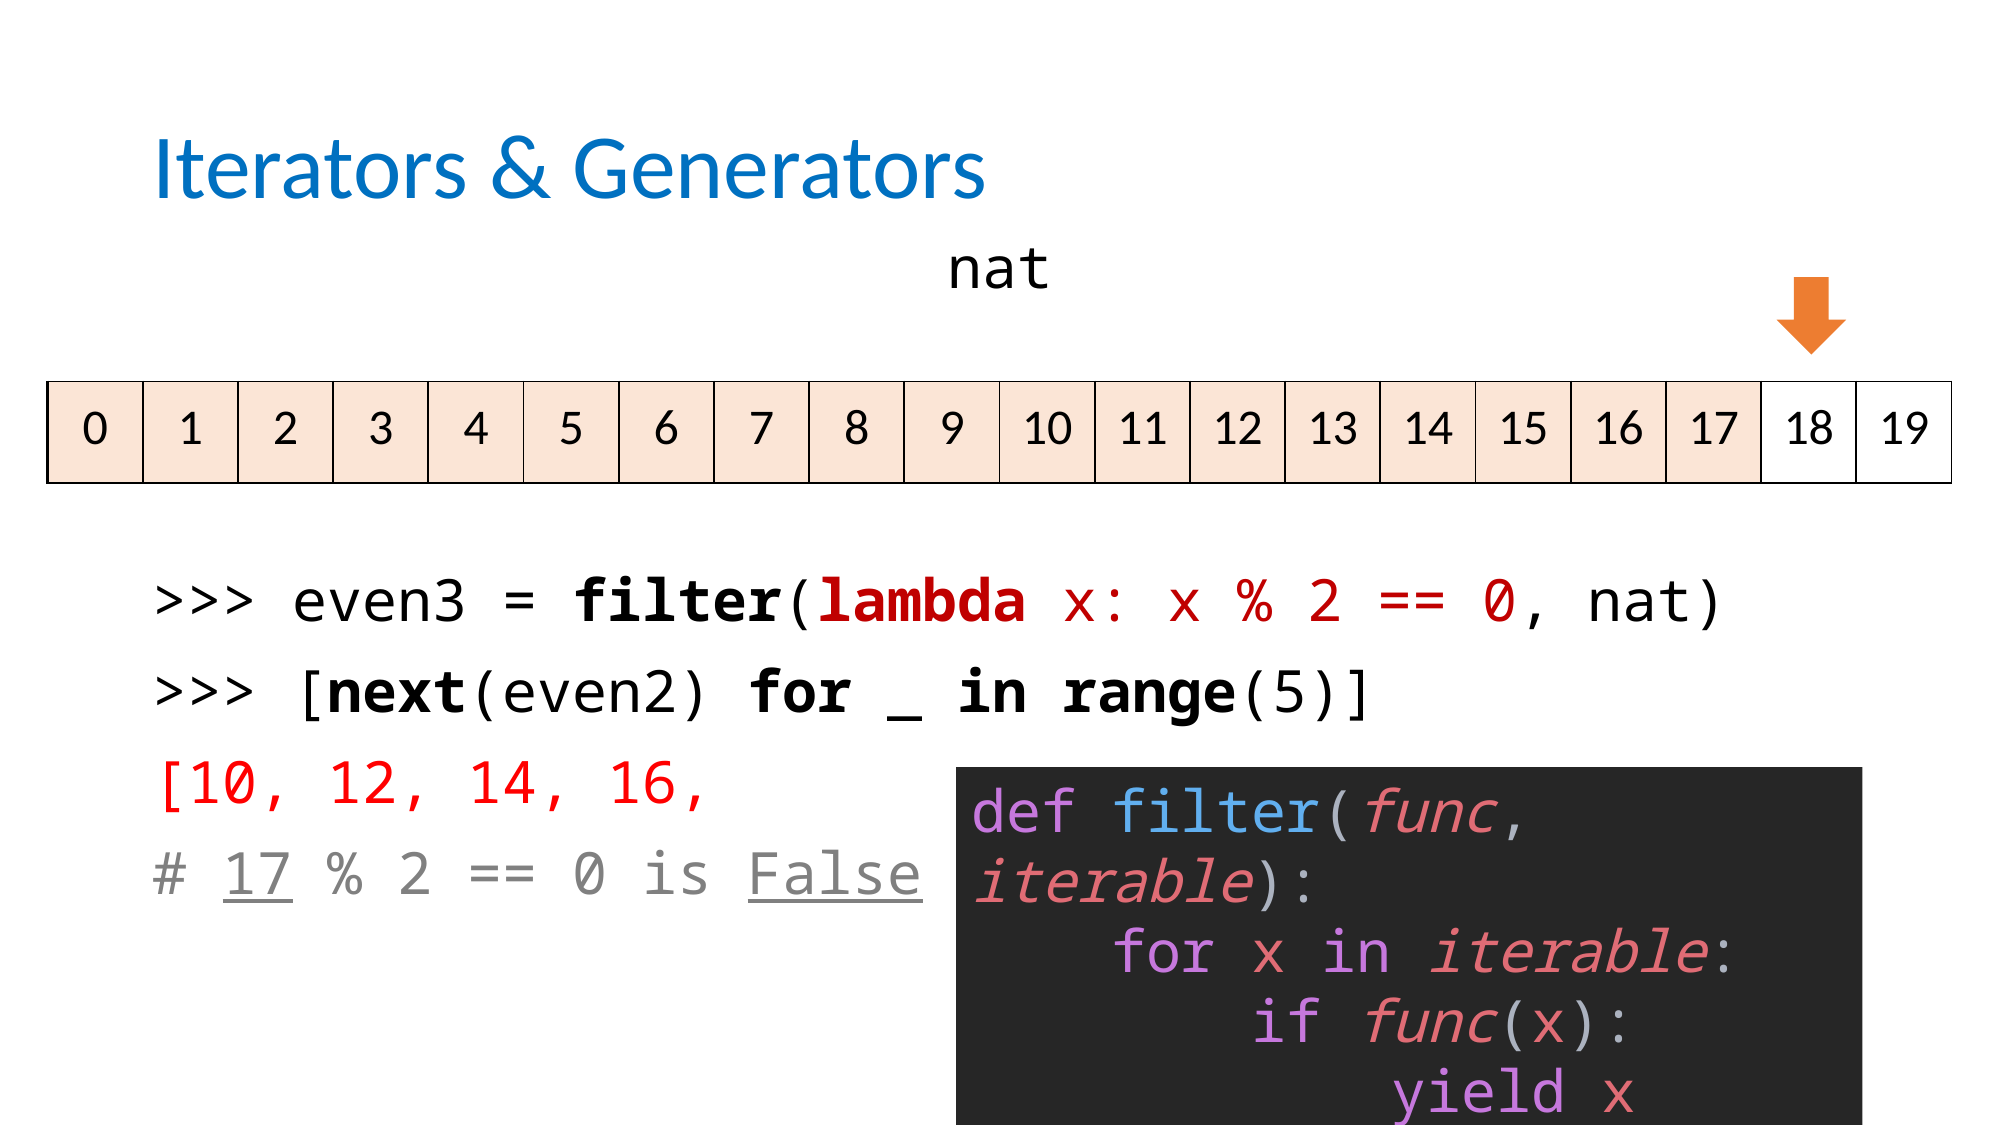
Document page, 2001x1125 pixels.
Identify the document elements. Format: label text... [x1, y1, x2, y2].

table_header 4 [429, 382, 523, 482]
table_header 12 [1191, 382, 1284, 482]
table_header 15 [1476, 382, 1570, 482]
text_box [1776, 277, 1847, 355]
table_header 2 [239, 382, 332, 482]
table_header 16 [1572, 382, 1665, 482]
table_header 0 [49, 382, 142, 482]
title Iterators & Generators [137, 59, 1863, 278]
table_header 5 [524, 382, 618, 482]
table_header 1 [144, 382, 237, 482]
table_header 10 [1000, 382, 1094, 482]
table_header 3 [334, 382, 427, 482]
text_box def filter(func, iterable): for x in iterable: if func(x): yield x [956, 767, 1863, 1125]
text_box nat [932, 222, 1068, 308]
text_box >>> even3 = filter(lambda x: x % 2 == 0, nat) >>> [next(even2) for _ in range(5)] [10, 12, 14, 16, # 17 % 2 == 0 is False [137, 555, 1863, 1066]
table_header 9 [905, 382, 999, 482]
table_header 6 [620, 382, 713, 482]
table_header 8 [810, 382, 903, 482]
table_header 13 [1286, 382, 1379, 482]
table_header 18 [1762, 382, 1855, 482]
table_header 14 [1381, 382, 1475, 482]
table_header 7 [715, 382, 808, 482]
table_header 17 [1667, 382, 1760, 482]
table_header 11 [1096, 382, 1189, 482]
table_header 19 [1857, 382, 1951, 482]
